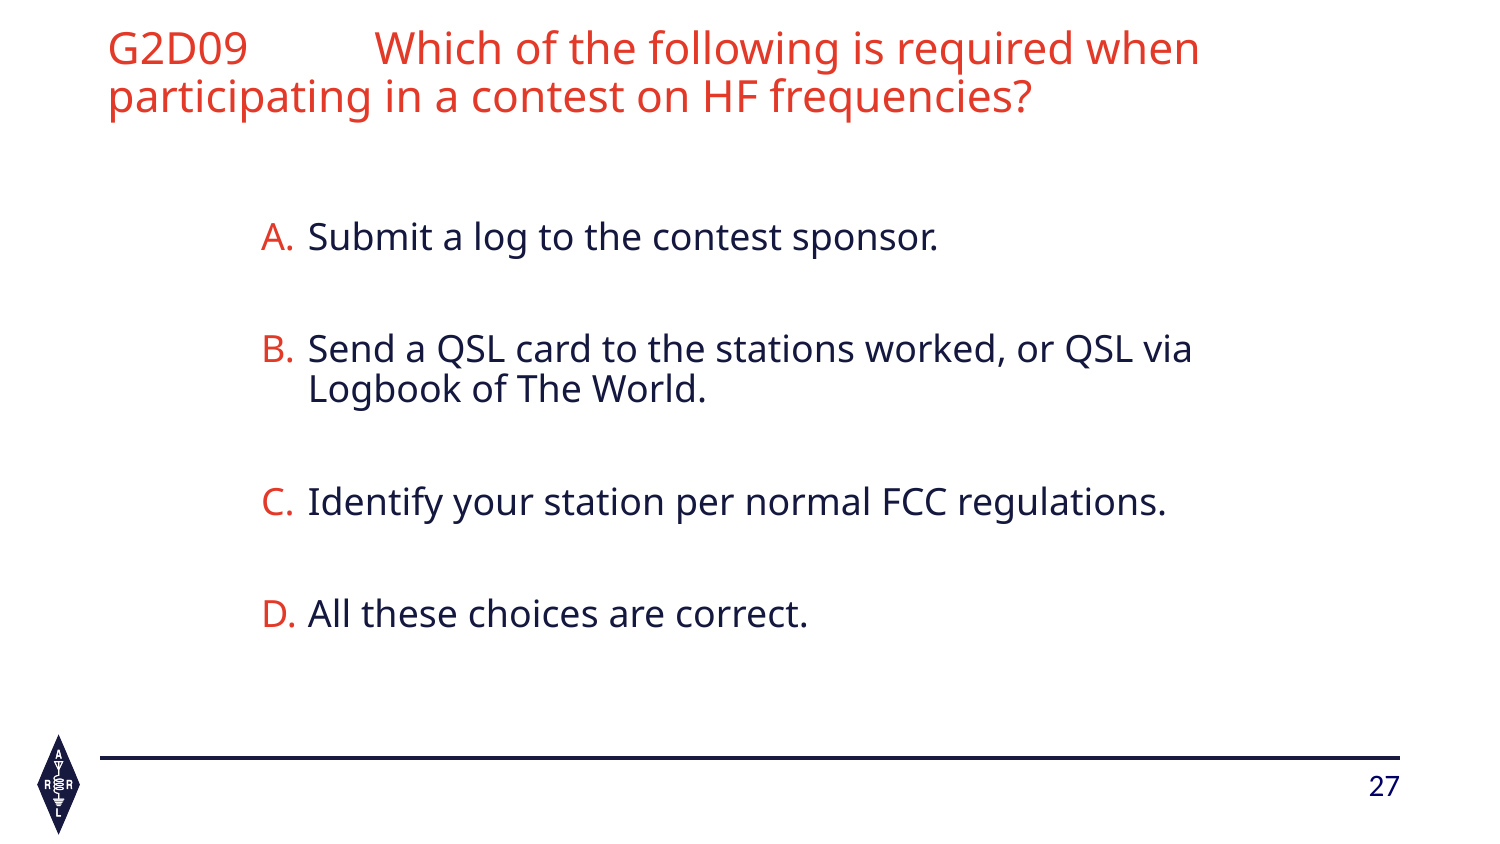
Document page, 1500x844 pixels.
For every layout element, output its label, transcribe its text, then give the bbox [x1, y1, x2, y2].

title G2D09 Which of the following is required when participating in a contest on HF frequencies? [107, 20, 1454, 162]
list Submit a log to the contest sponsor. Send a QSL card to the stations worked, or QSL via Logbook of The World. Identify your station per normal FCC regulations. All these choices are correct. [260, 212, 1301, 713]
picture [37, 734, 80, 835]
slide_number 27 [1302, 761, 1400, 807]
